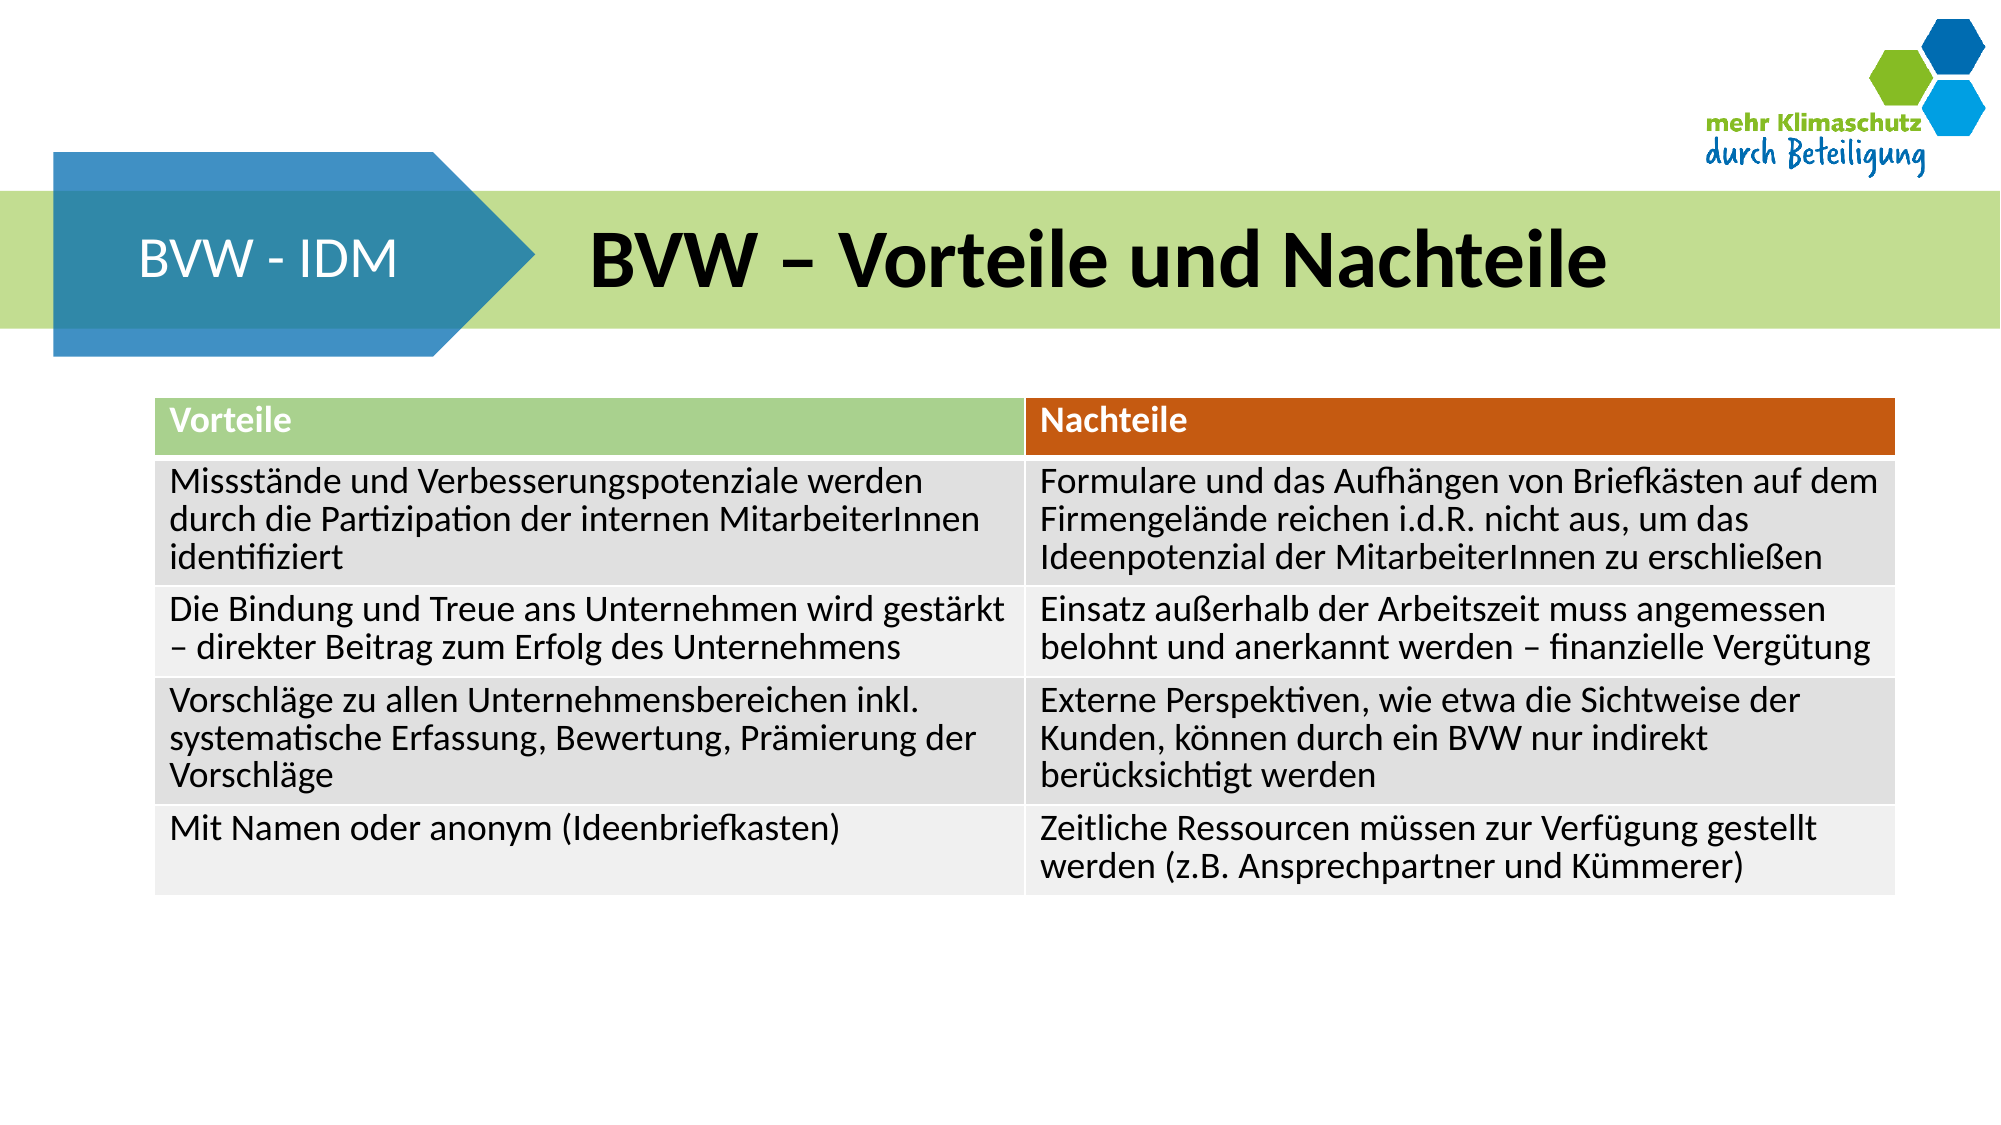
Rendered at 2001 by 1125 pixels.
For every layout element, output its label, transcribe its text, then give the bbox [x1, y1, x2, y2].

text_box BVW - IDM [52, 151, 537, 358]
table_cell Missstände und Verbesserungspotenziale werden durch die Partizipation der internen MitarbeiterInnen identifiziert [155, 461, 1024, 585]
picture [1694, 9, 1998, 187]
table_cell Externe Perspektiven, wie etwa die Sichtweise der Kunden, können durch ein BVW nur indirekt berücksichtigt werden [1026, 678, 1895, 804]
table_header Vorteile [155, 398, 1024, 455]
table_cell Vorschläge zu allen Unternehmensbereichen inkl. systematische Erfassung, Bewertung, Prämierung der Vorschläge [155, 678, 1024, 804]
table_cell Zeitliche Ressourcen müssen zur Verfügung gestellt werden (z.B. Ansprechpartner und Kümmerer) [1026, 806, 1895, 895]
table_cell Formulare und das Aufhängen von Briefkästen auf dem Firmengelände reichen i.d.R. nicht aus, um das Ideenpotenzial der MitarbeiterInnen zu erschließen [1026, 461, 1895, 585]
table_cell Die Bindung und Treue ans Unternehmen wird gestärkt – direkter Beitrag zum Erfolg des Unternehmens [155, 587, 1024, 676]
title BVW – Vorteile und Nachteile [449, 165, 1850, 314]
table_header Nachteile [1026, 398, 1895, 455]
table_cell Mit Namen oder anonym (Ideenbriefkasten) [155, 806, 1024, 895]
table_cell Einsatz außerhalb der Arbeitszeit muss angemessen belohnt und anerkannt werden – finanzielle Vergütung [1026, 587, 1895, 676]
